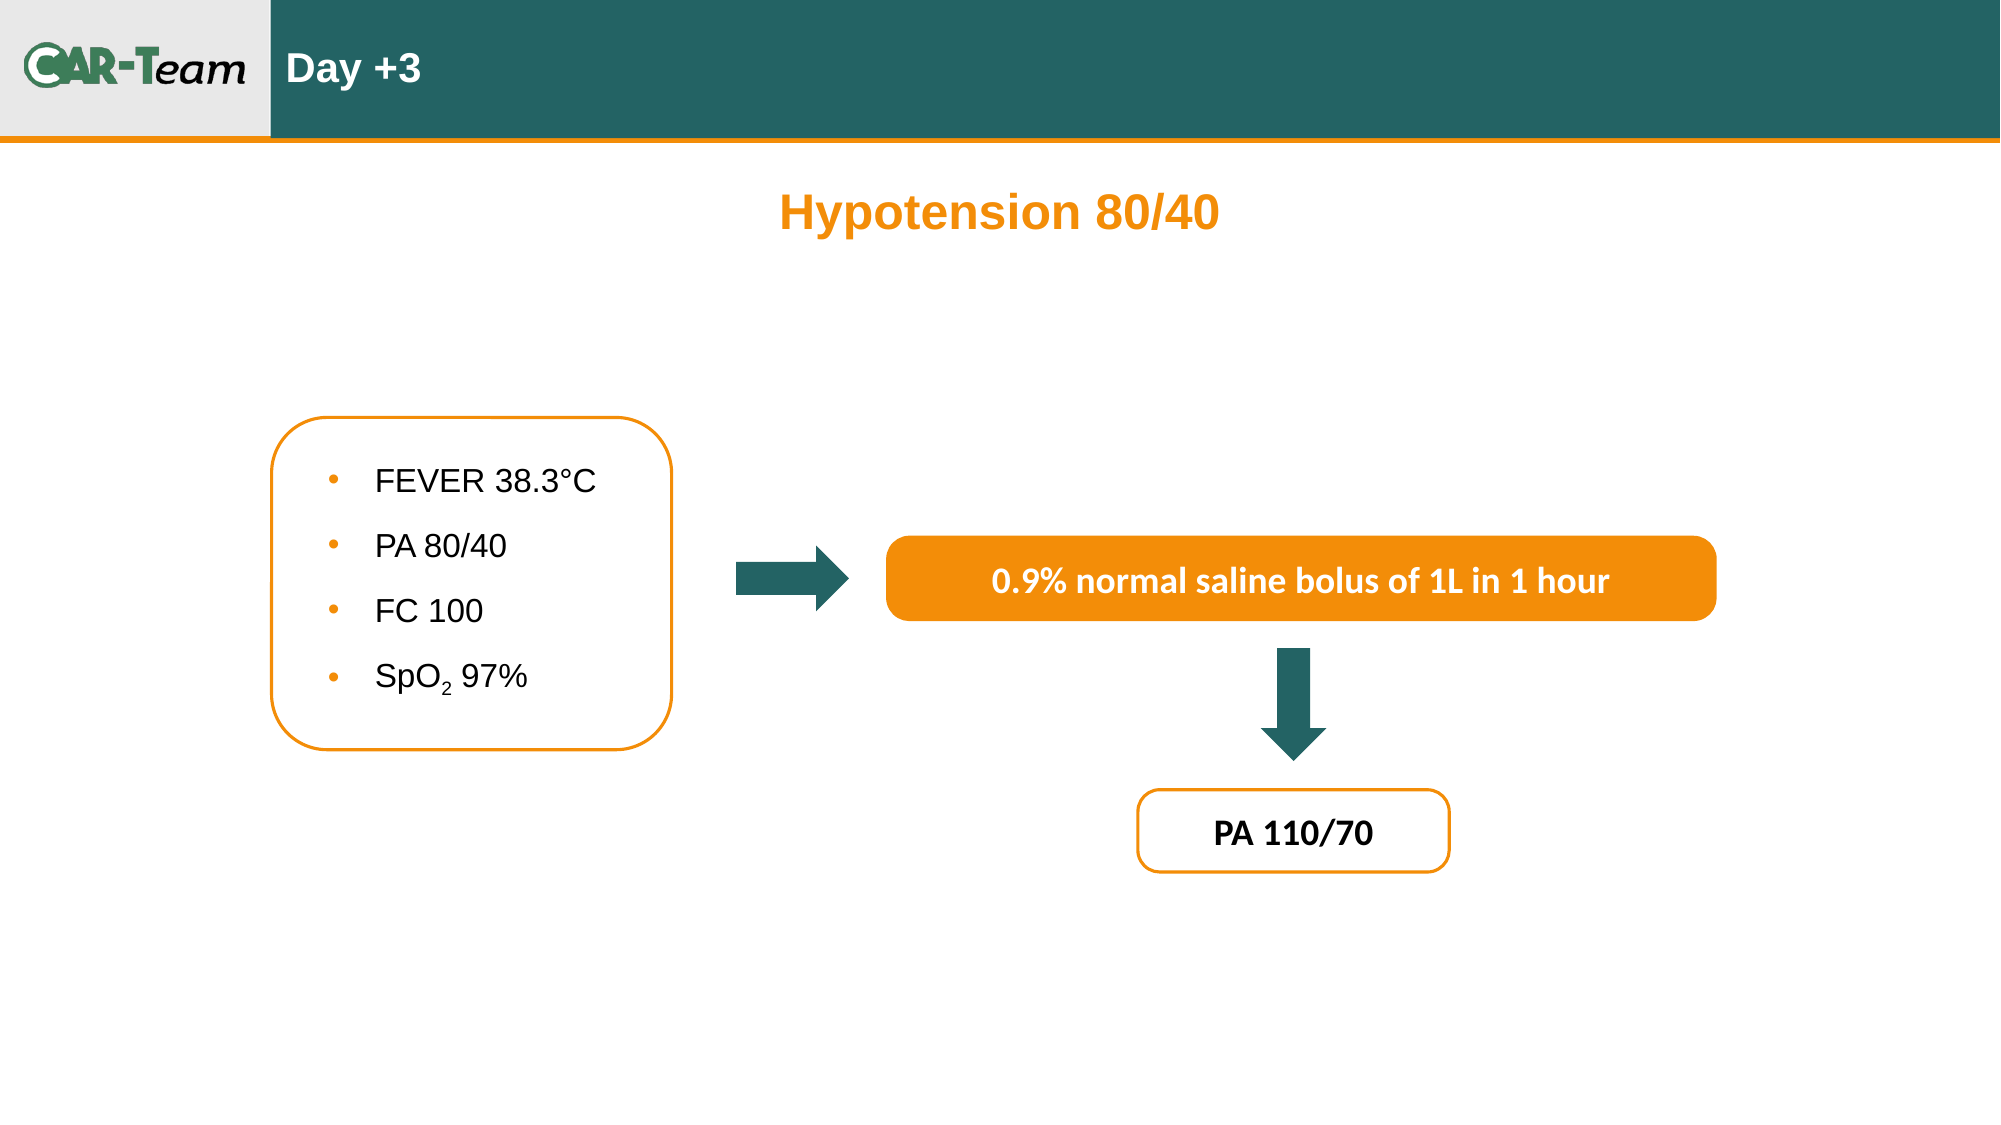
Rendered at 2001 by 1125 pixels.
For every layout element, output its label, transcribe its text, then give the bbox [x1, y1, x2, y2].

text_box PA 110/70 [1136, 788, 1451, 874]
title Day +3 [270, 0, 1996, 139]
text_box [735, 543, 851, 614]
text_box [270, 416, 673, 751]
text_box 0.9% normal saline bolus of 1L in 1 hour [886, 536, 1717, 621]
picture [24, 42, 245, 88]
text_box Hypotension 80/40 [764, 171, 1236, 247]
text_box [1258, 647, 1329, 763]
